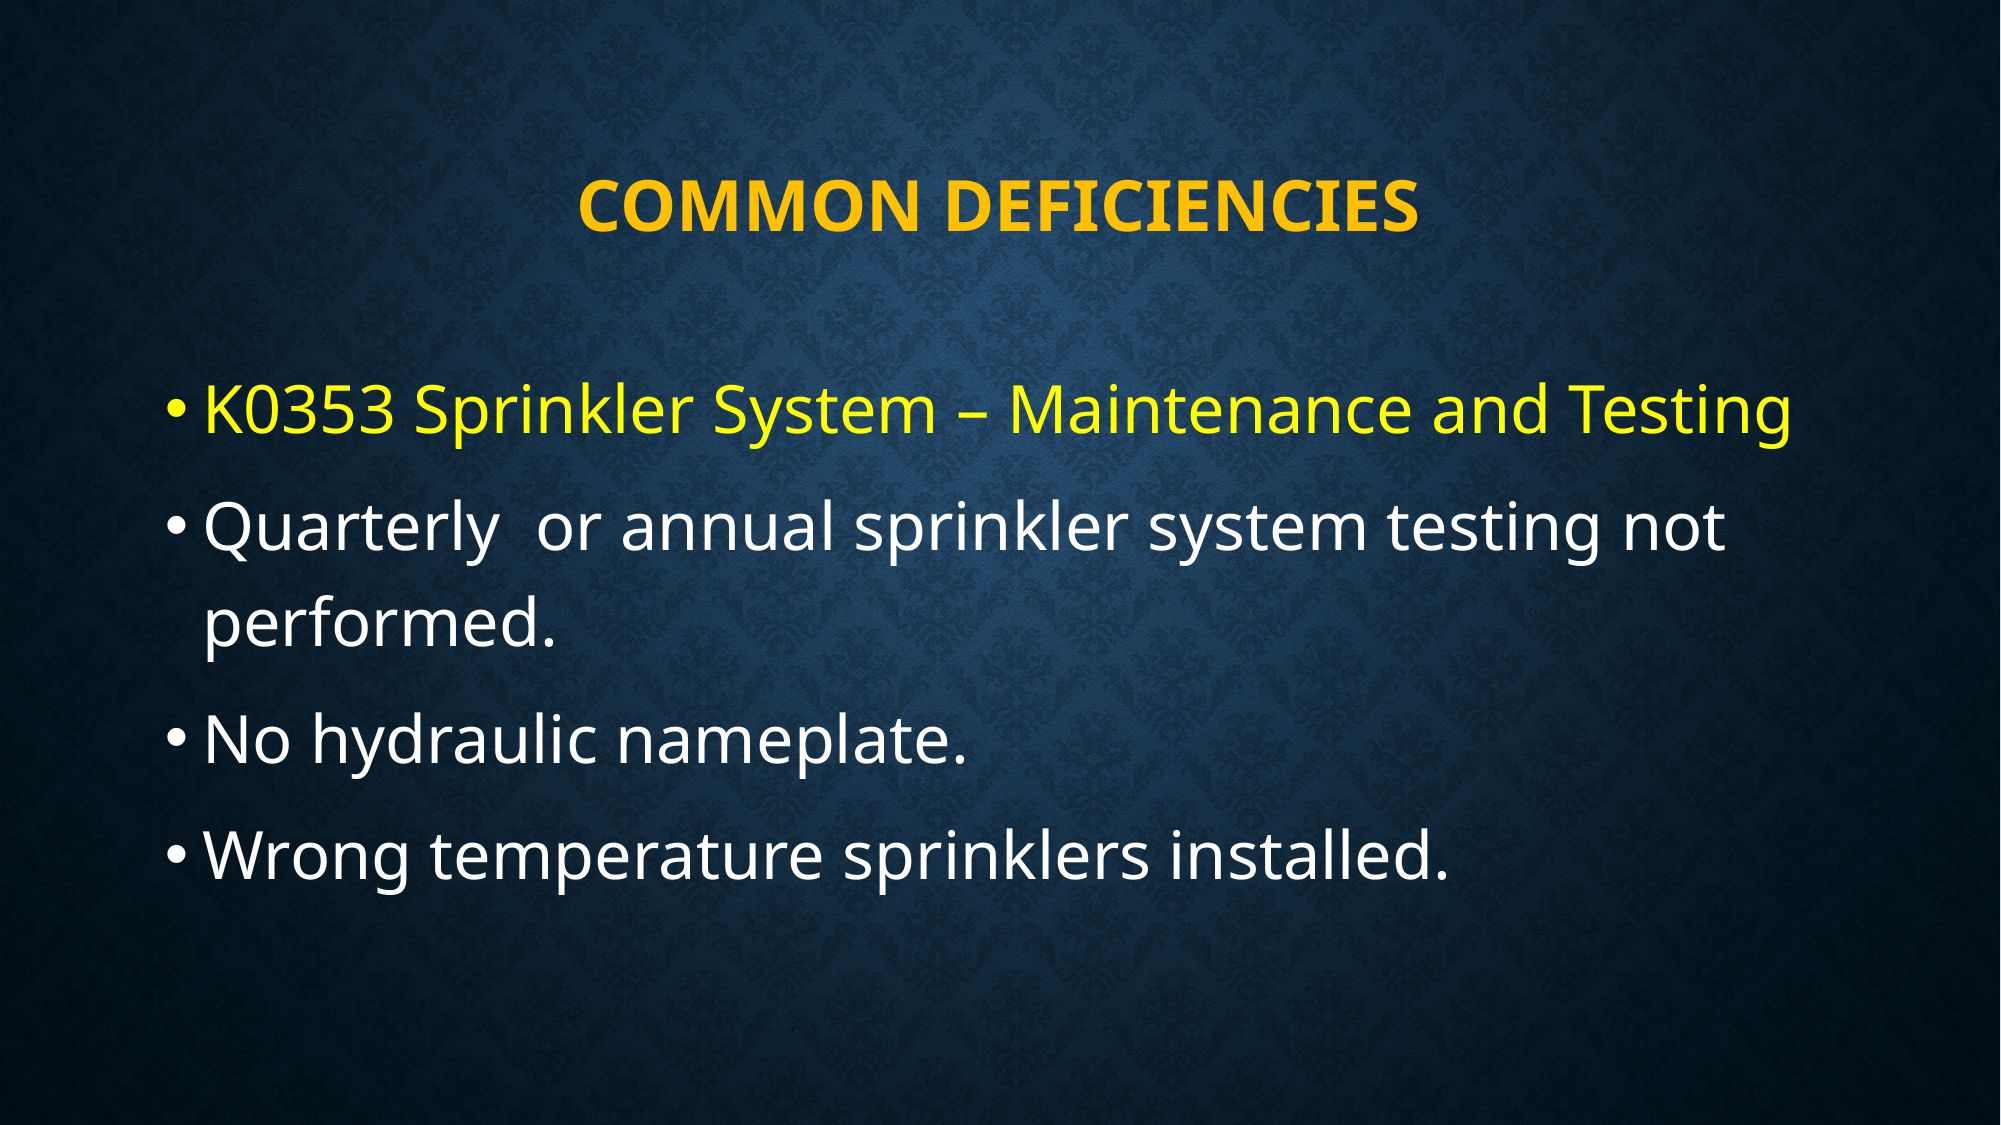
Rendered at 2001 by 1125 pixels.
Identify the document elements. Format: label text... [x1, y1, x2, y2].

list K0353 Sprinkler System – Maintenance and Testing Quarterly or annual sprinkler system testing not performed. No hydraulic nameplate. Wrong temperature sprinklers installed. [149, 343, 1849, 950]
title Common deficiencies [149, 99, 1849, 318]
